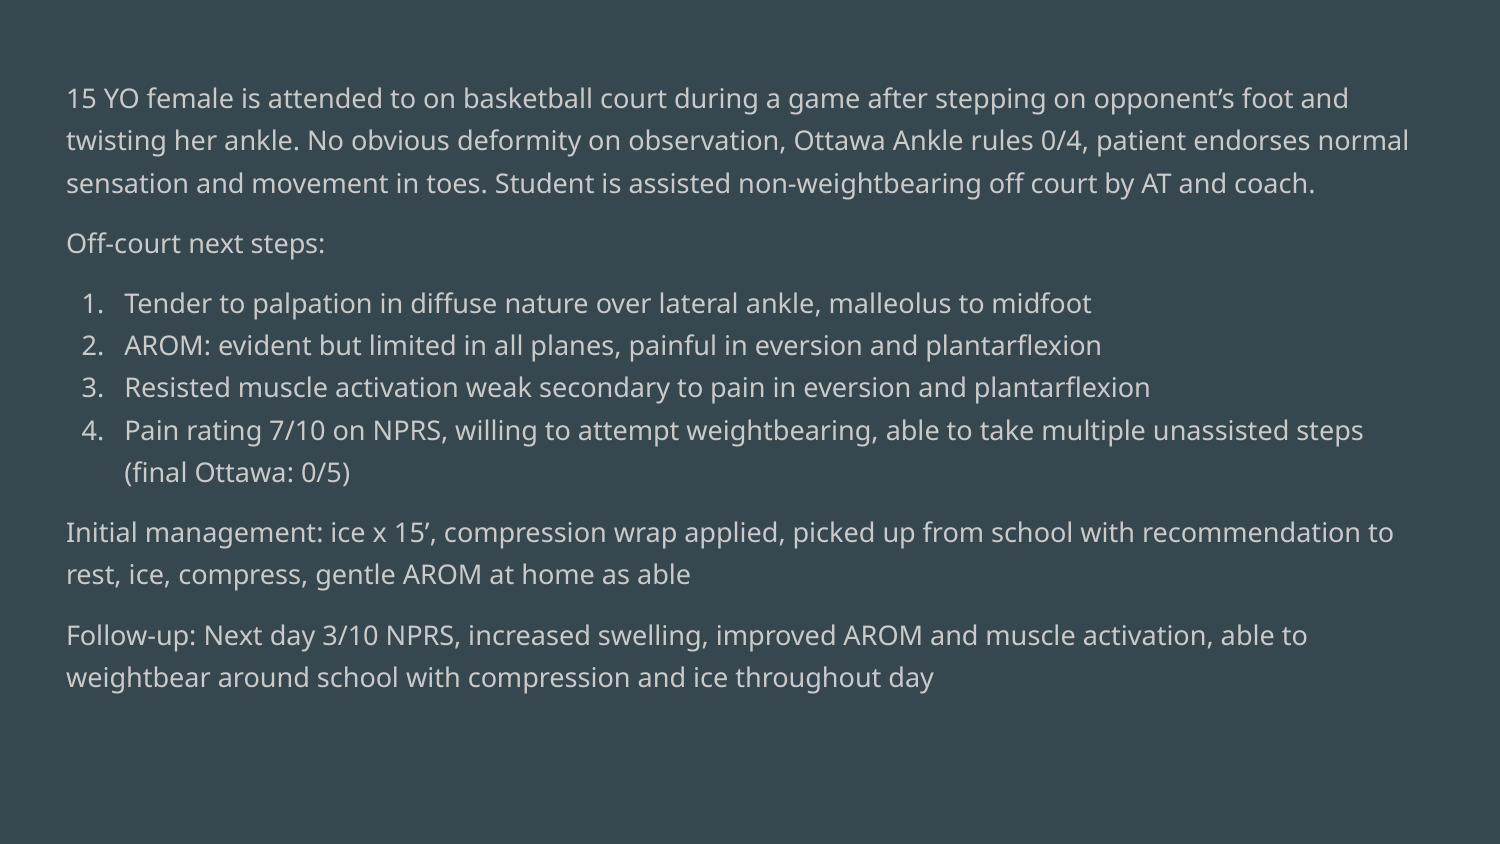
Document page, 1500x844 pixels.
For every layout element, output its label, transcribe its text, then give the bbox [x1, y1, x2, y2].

list 15 YO female is attended to on basketball court during a game after stepping on opponent’s foot and twisting her ankle. No obvious deformity on observation, Ottawa Ankle rules 0/4, patient endorses normal sensation and movement in toes. Student is assisted non-weightbearing off court by AT and coach. Off-court next steps: Tender to palpation in diffuse nature over lateral ankle, malleolus to midfoot AROM: evident but limited in all planes, painful in eversion and plantarflexion Resisted muscle activation weak secondary to pain in eversion and plantarflexion Pain rating 7/10 on NPRS, willing to attempt weightbearing, able to take multiple unassisted steps (final Ottawa: 0/5) Initial management: ice x 15’, compression wrap applied, picked up from school with recommendation to rest, ice, compress, gentle AROM at home as able Follow-up: Next day 3/10 NPRS, increased swelling, improved AROM and muscle activation, able to weightbear around school with compression and ice throughout day [51, 59, 1449, 750]
